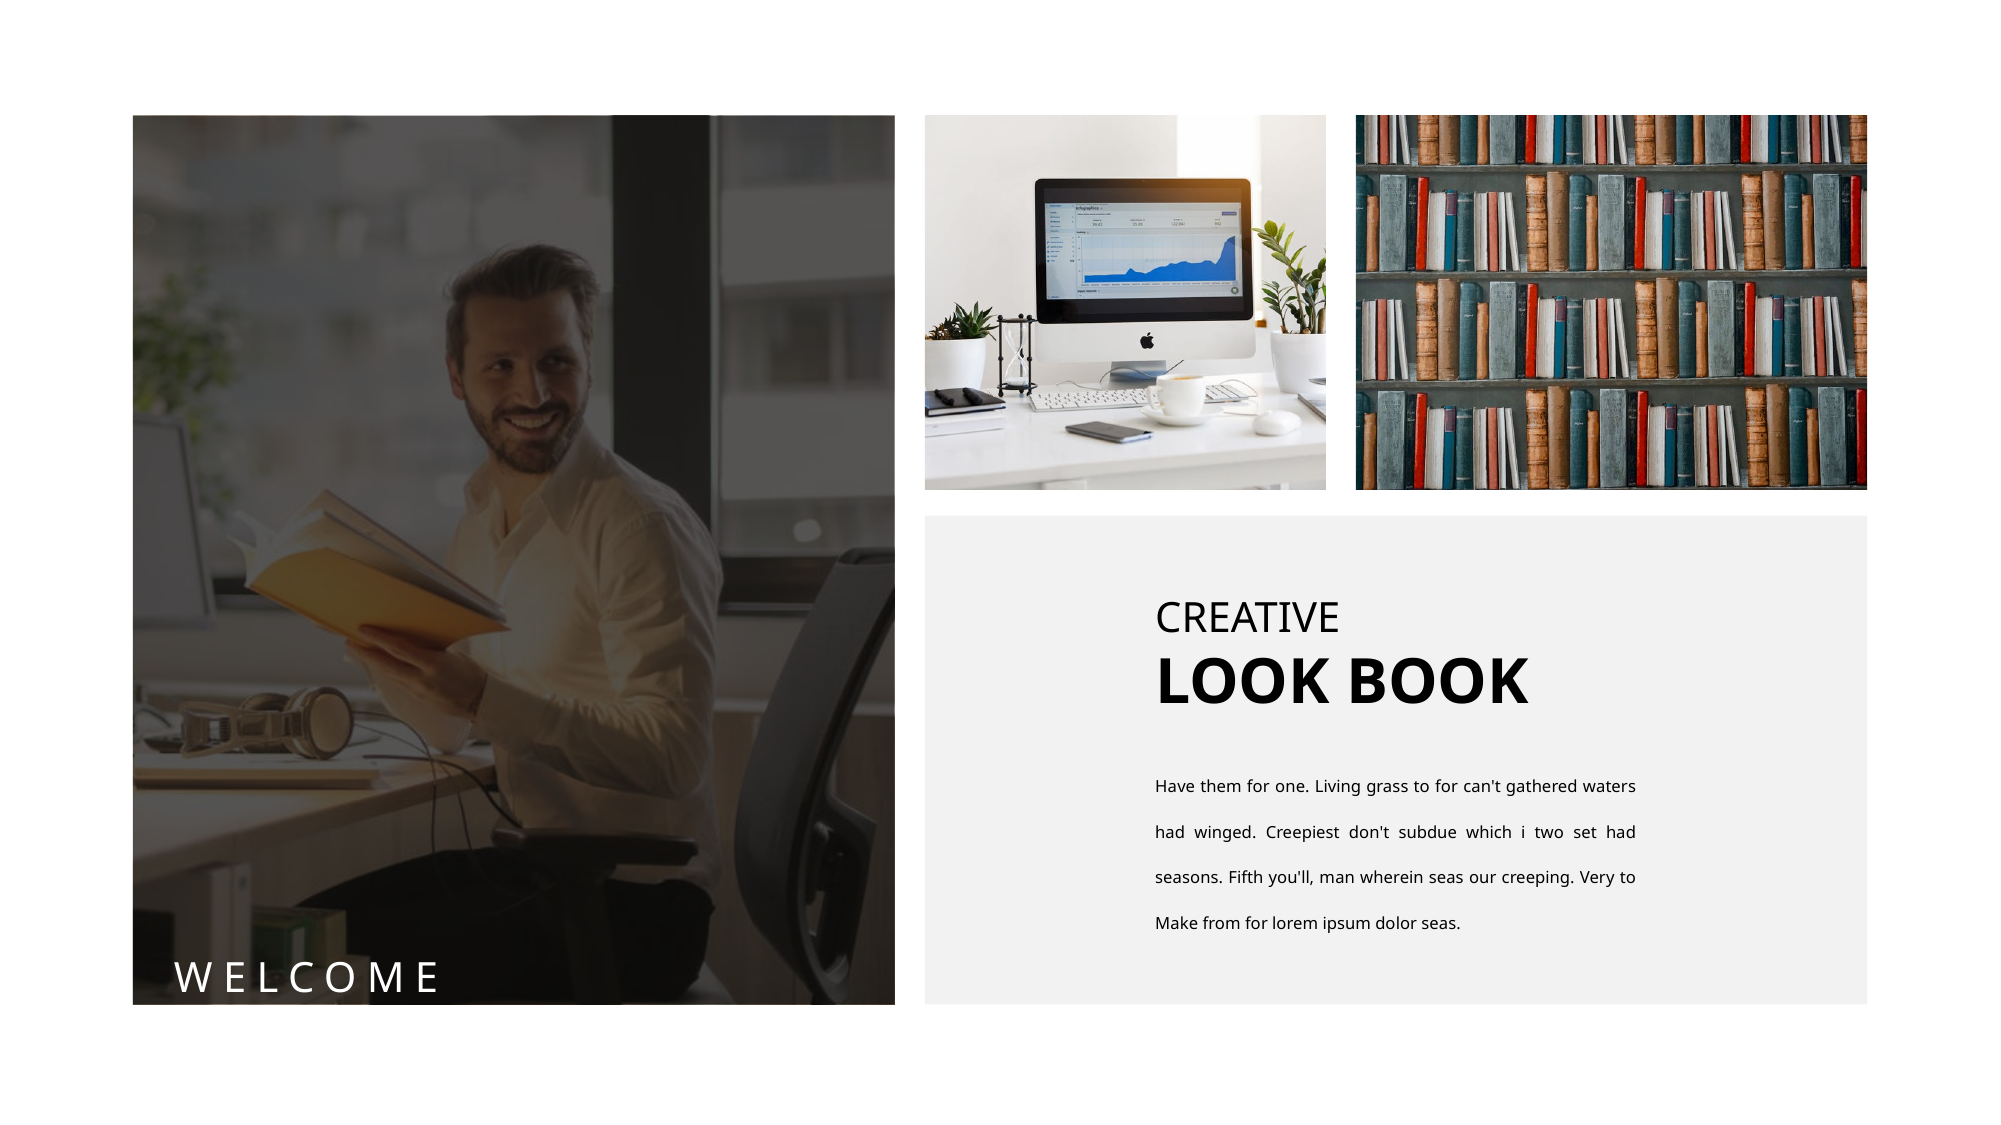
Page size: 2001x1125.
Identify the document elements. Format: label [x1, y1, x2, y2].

text_box [1140, 583, 1652, 937]
picture [1355, 115, 1868, 490]
picture [132, 115, 895, 1005]
picture [924, 115, 1326, 490]
text_box [924, 515, 1868, 1006]
